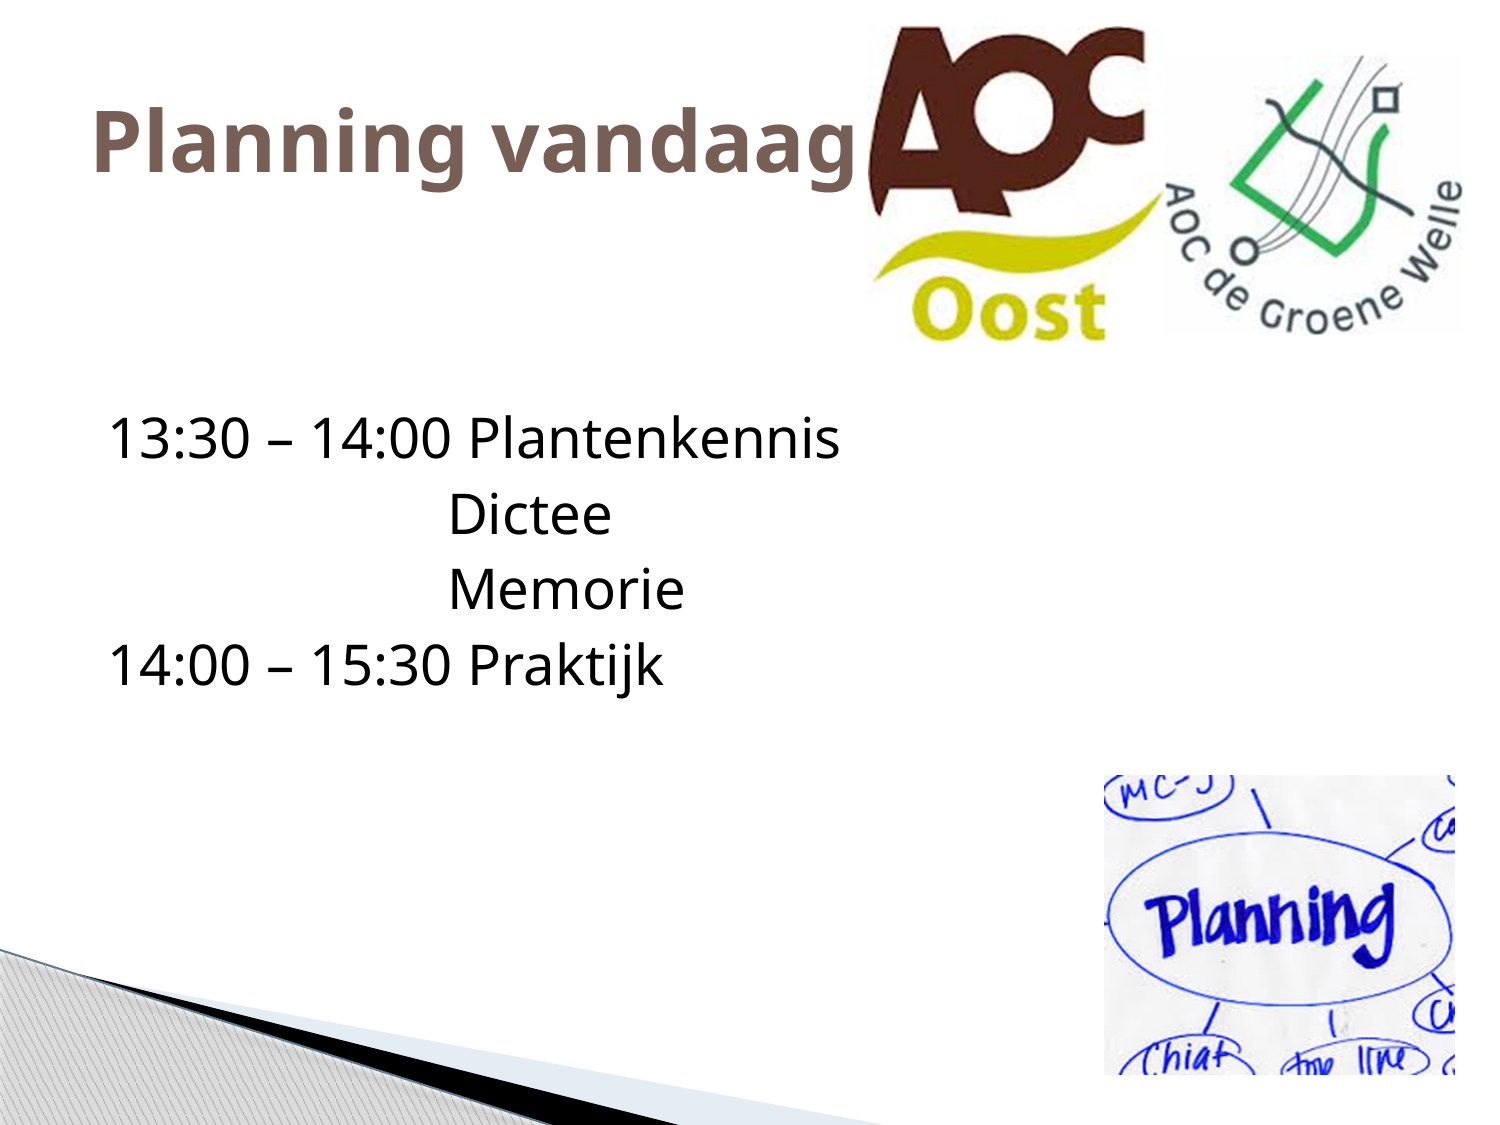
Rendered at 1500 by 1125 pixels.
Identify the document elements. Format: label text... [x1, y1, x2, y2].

picture [867, 26, 1473, 365]
title Planning vandaag [75, 45, 862, 233]
list 13:30 – 14:00 Plantenkennis Dictee Memorie 14:00 – 15:30 Praktijk [75, 243, 1425, 986]
picture [1104, 774, 1455, 1076]
